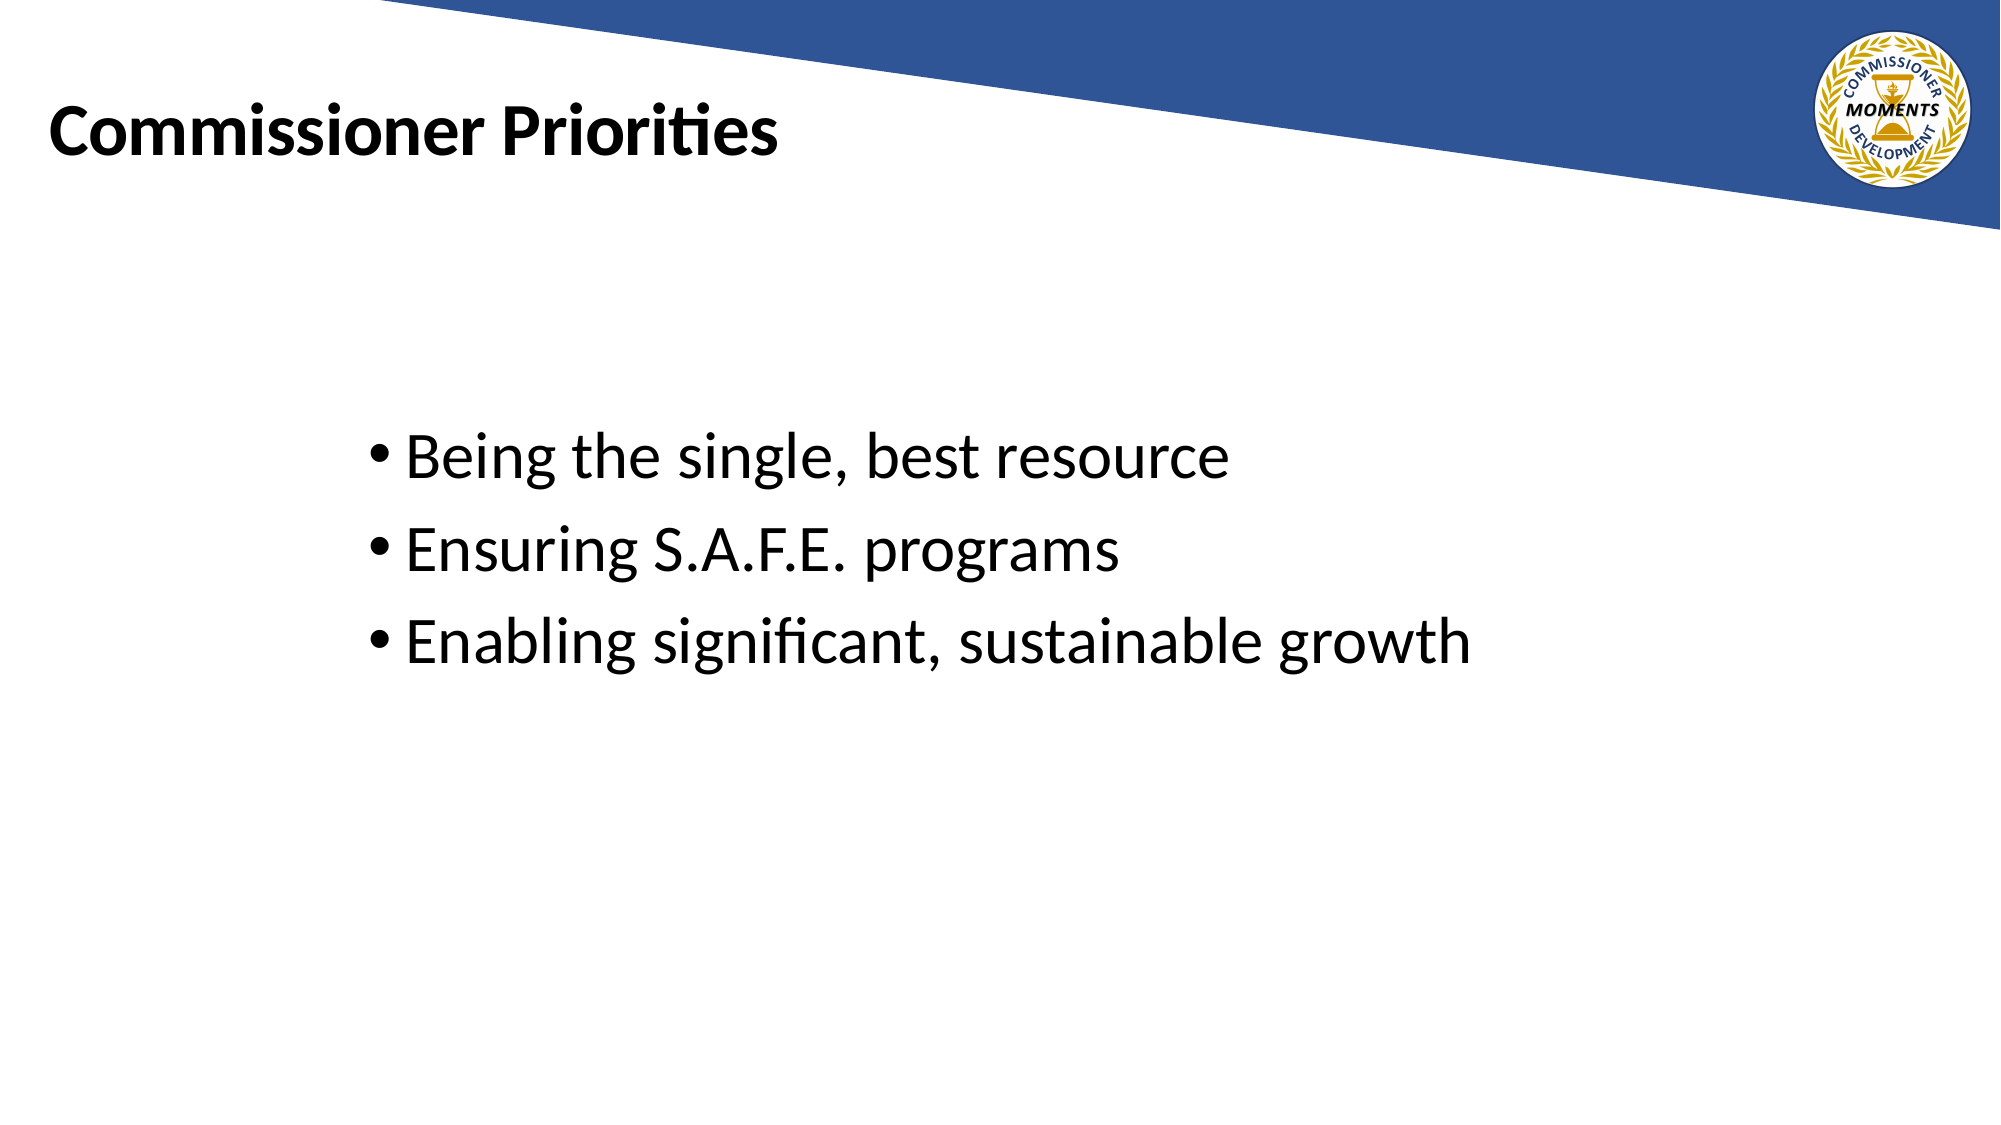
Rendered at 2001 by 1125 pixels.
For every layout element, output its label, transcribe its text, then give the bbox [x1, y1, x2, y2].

picture [1813, 30, 1972, 189]
title Commissioner Priorities [34, 63, 1259, 200]
text_box Being the single, best resource Ensuring S.A.F.E. programs Enabling significant, sustainable growth [353, 311, 1647, 813]
